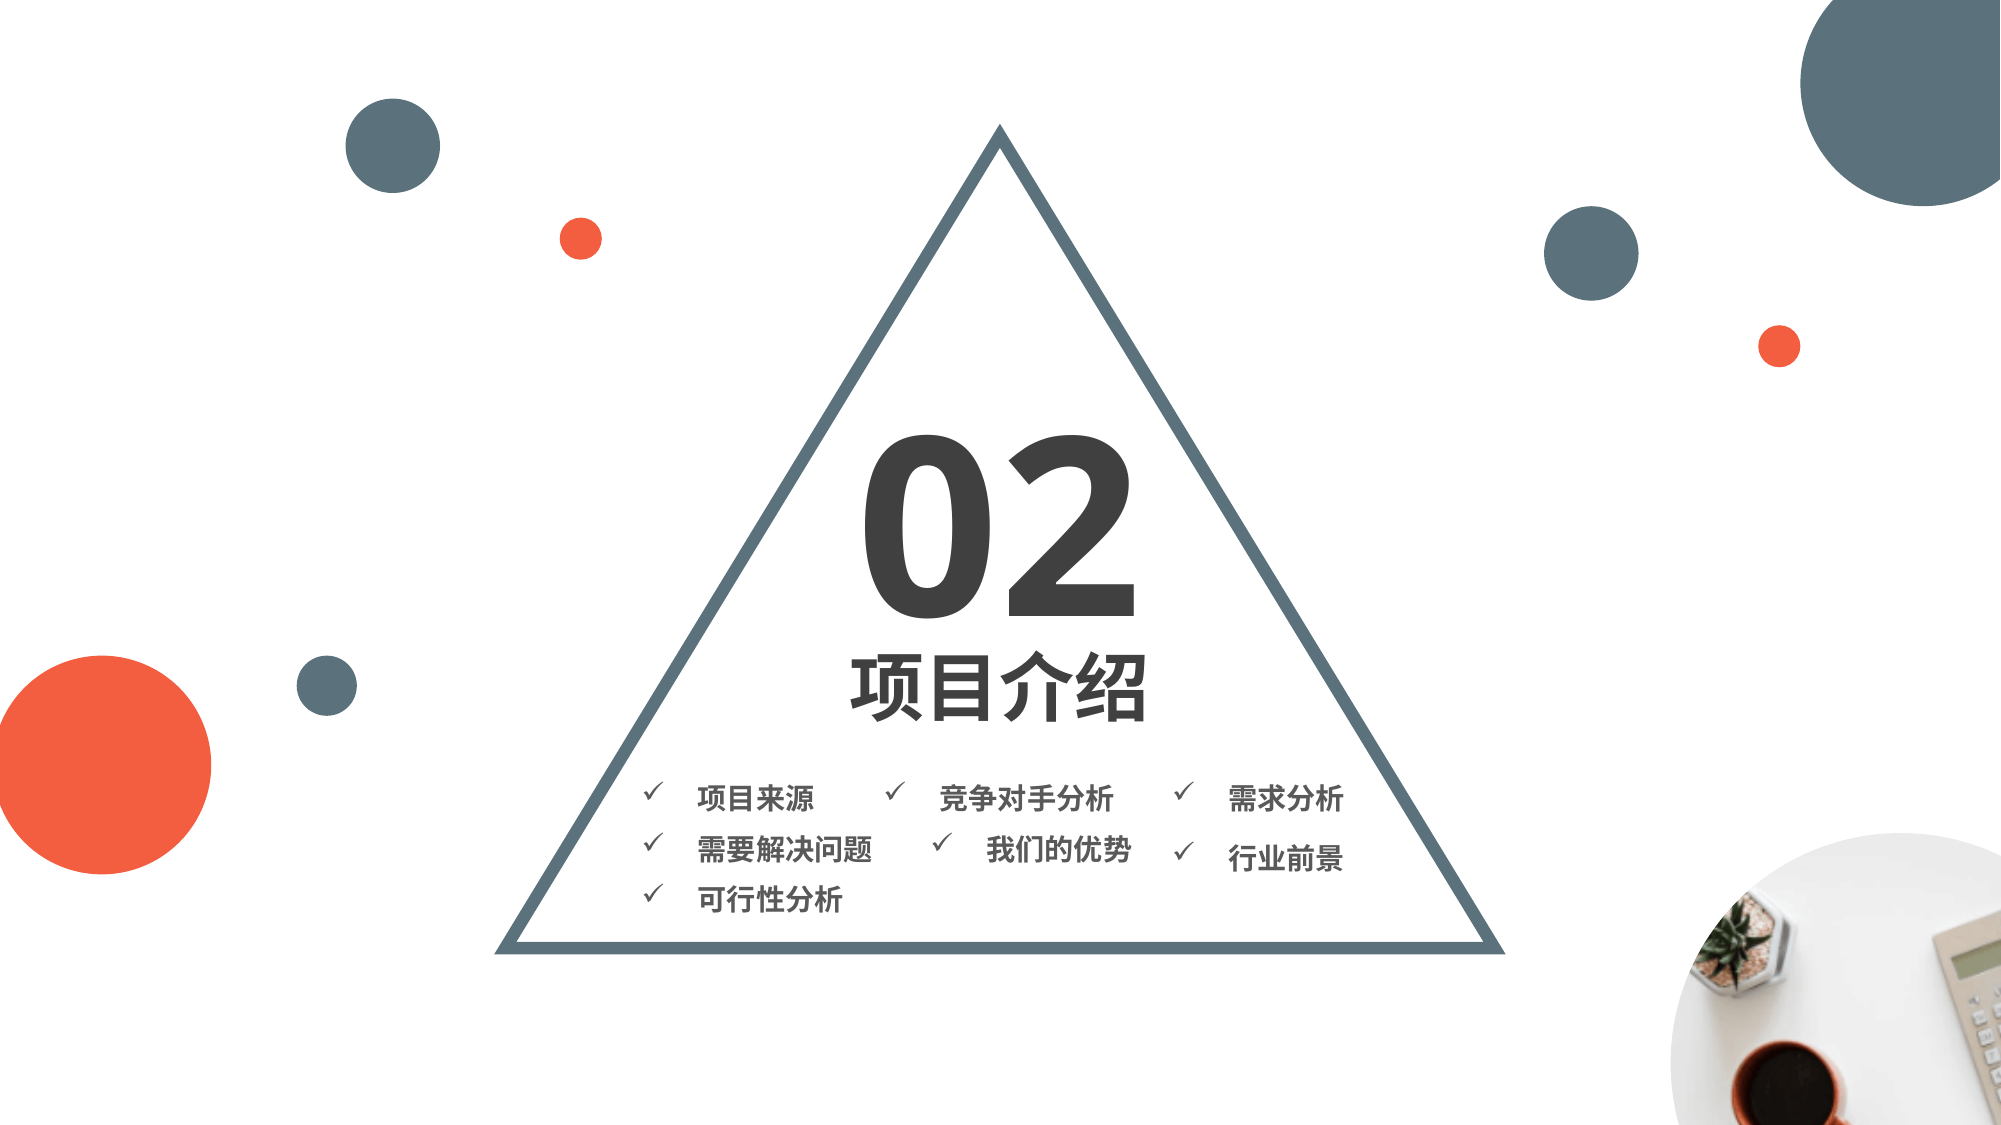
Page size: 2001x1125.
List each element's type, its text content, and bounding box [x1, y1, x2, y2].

text_box 需要解决问题 [626, 824, 915, 874]
text_box [503, 133, 1497, 950]
text_box [1757, 324, 1802, 369]
text_box [344, 97, 442, 195]
text_box 行业前景 [1157, 833, 1429, 883]
text_box 02 [693, 359, 862, 633]
text_box 项目介绍 [1305, 633, 1441, 739]
text_box 竞争对手分析 [868, 772, 1261, 823]
text_box [1669, 831, 2000, 1125]
text_box 可行性分析 [626, 874, 1019, 925]
text_box [1543, 205, 1640, 302]
text_box [0, 654, 213, 876]
text_box 需求分析 [1157, 772, 1429, 833]
text_box [1799, 0, 2000, 208]
text_box [295, 654, 358, 717]
text_box 项目来源 [626, 772, 868, 823]
text_box [558, 216, 603, 261]
text_box 我们的优势 [915, 824, 1227, 874]
text_box 02 [1138, 359, 1307, 633]
text_box 项目介绍 [559, 633, 695, 739]
